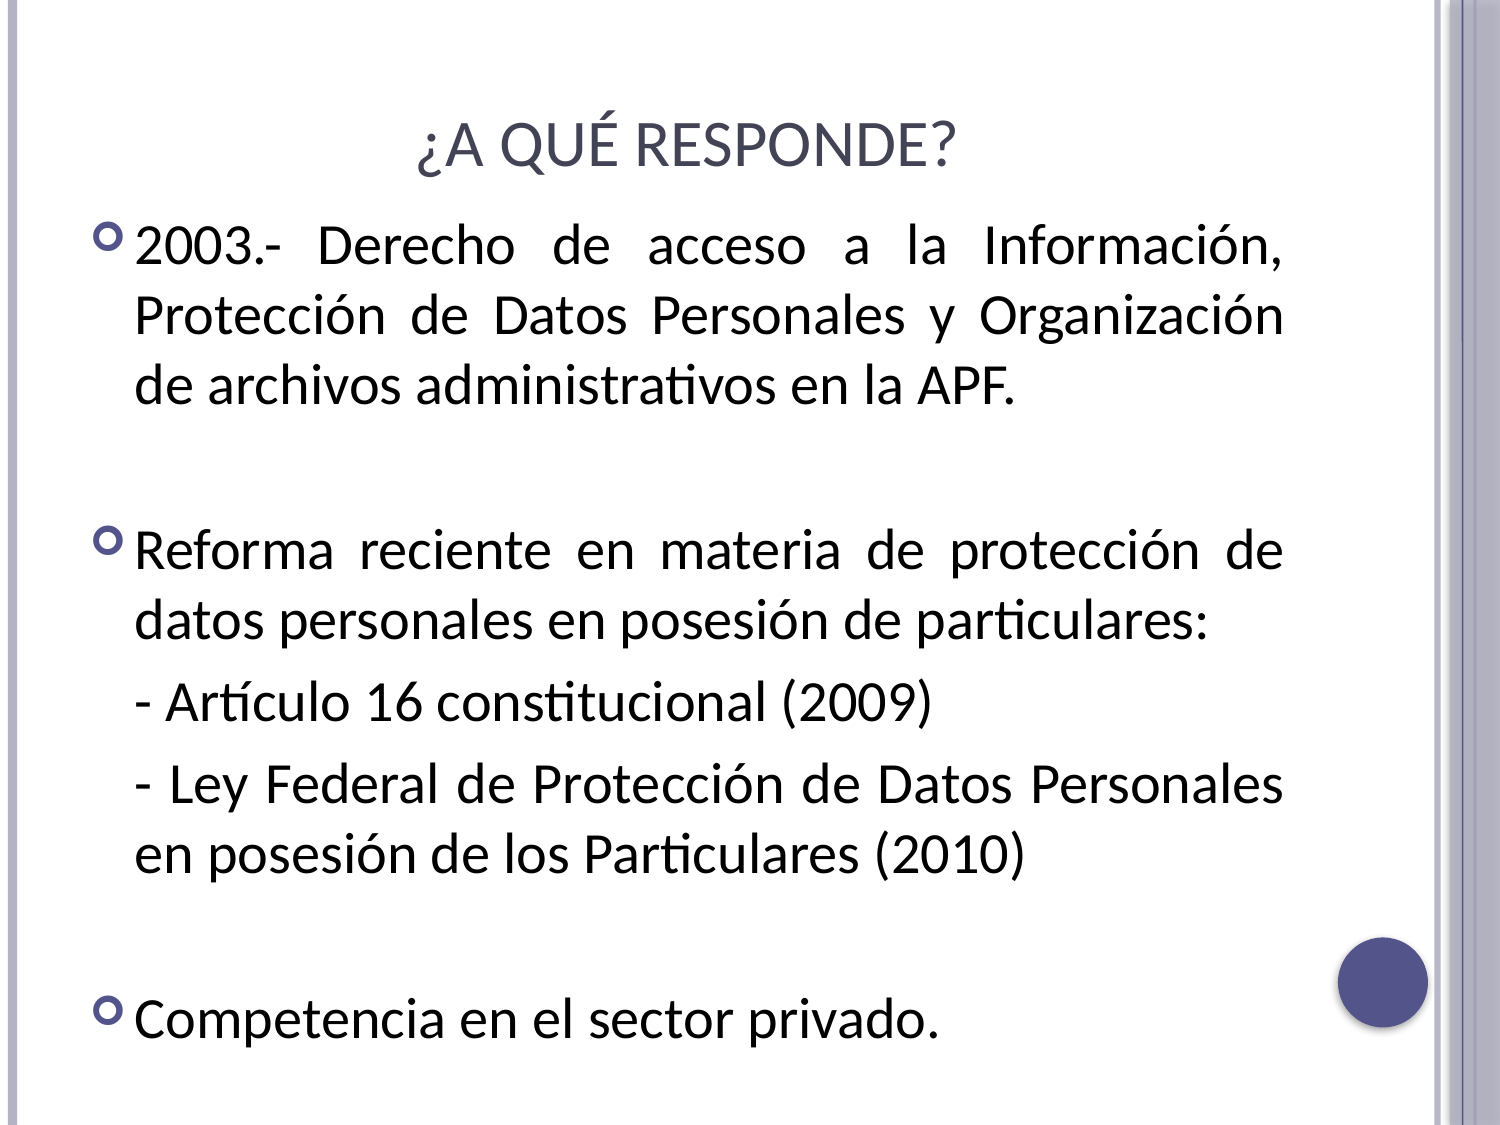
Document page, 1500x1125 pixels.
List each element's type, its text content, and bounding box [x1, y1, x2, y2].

list 2003.- Derecho de acceso a la Información, Protección de Datos Personales y Organización de archivos administrativos en la APF. Reforma reciente en materia de protección de datos personales en posesión de particulares: - Artículo 16 constitucional (2009) - Ley Federal de Protección de Datos Personales en posesión de los Particulares (2010) Competencia en el sector privado. [75, 199, 1300, 1062]
title ¿A qué responde? [75, 45, 1300, 188]
